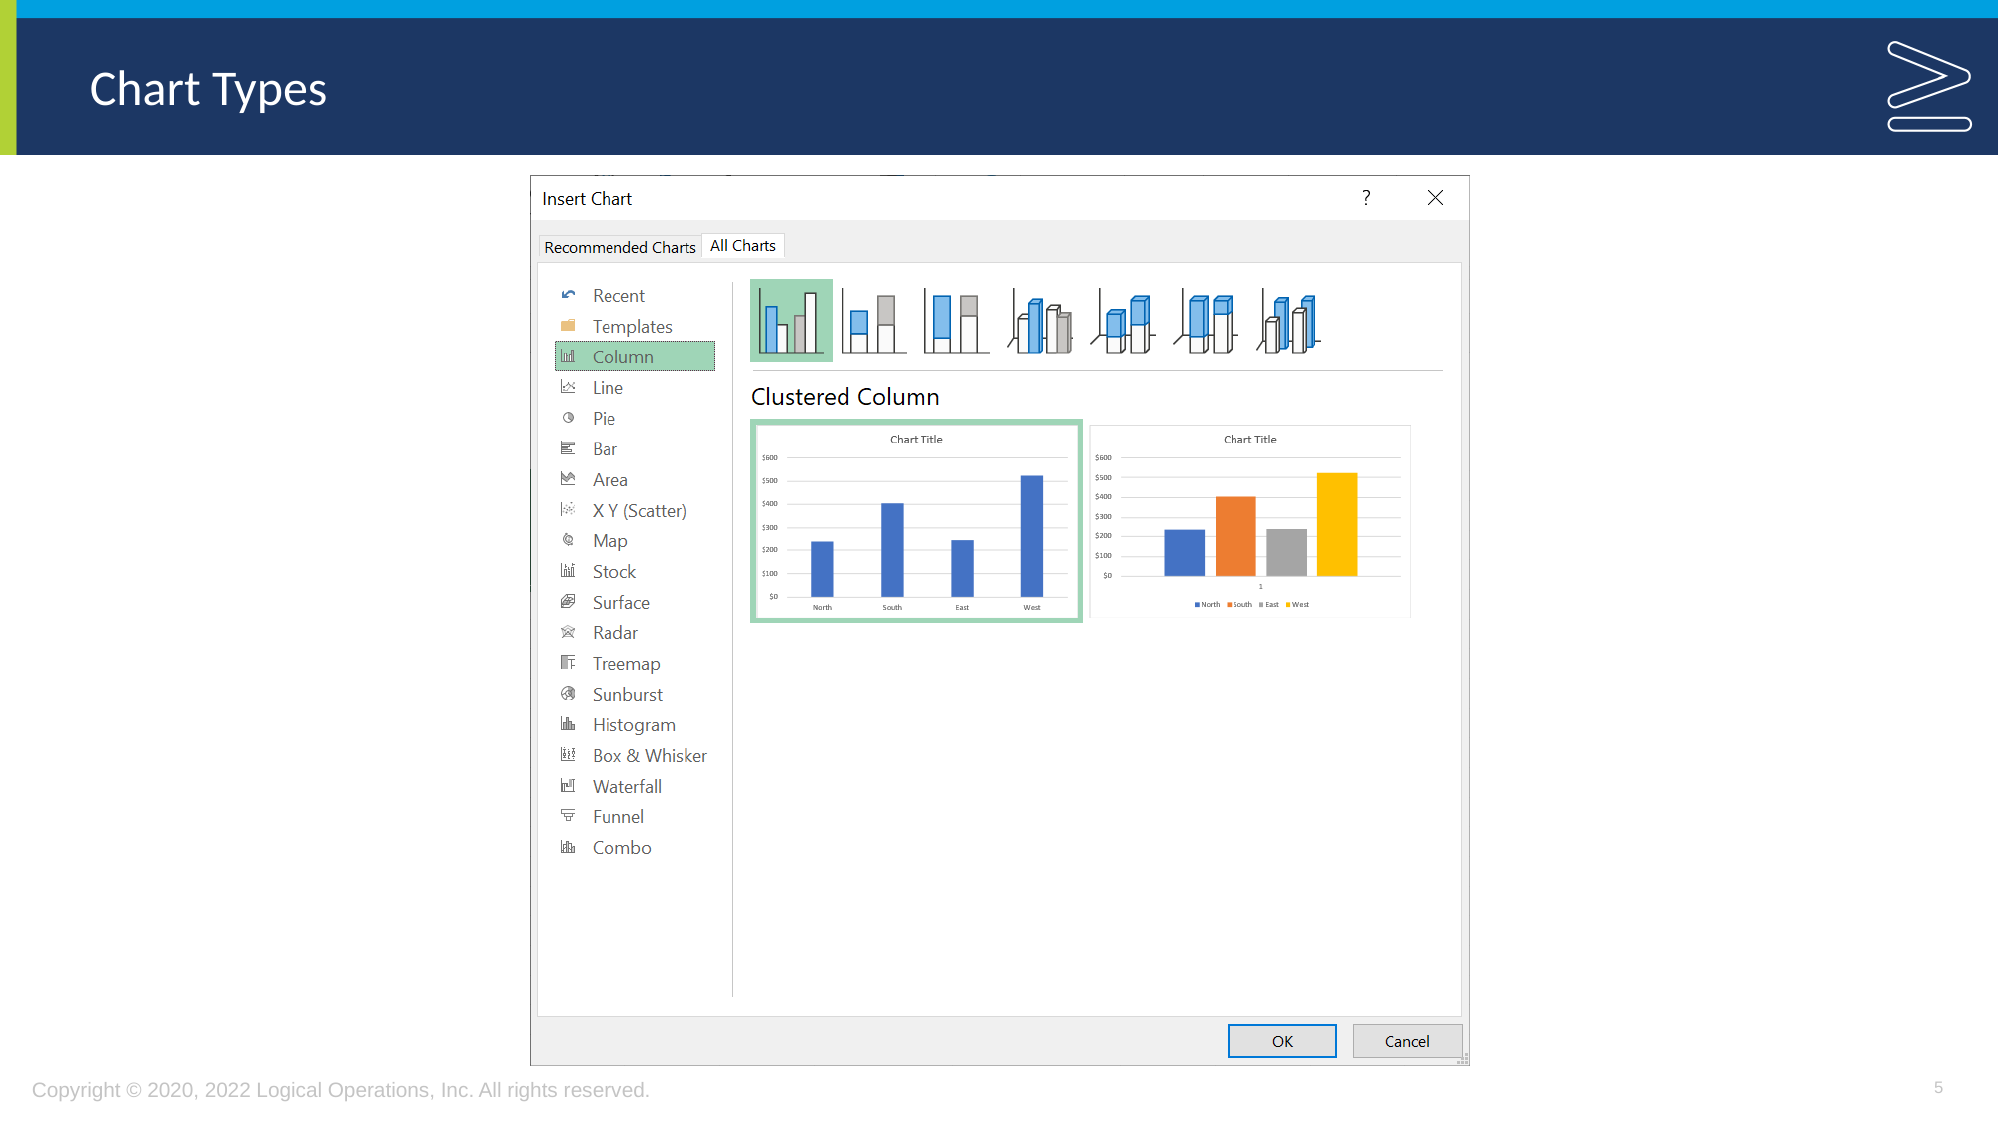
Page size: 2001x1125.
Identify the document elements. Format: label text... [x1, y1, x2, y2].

slide_number 5 [1491, 1057, 1959, 1118]
title Chart Types [74, 16, 1850, 155]
picture [529, 175, 1471, 1066]
picture [0, 0, 74, 155]
picture [1850, 19, 1998, 155]
